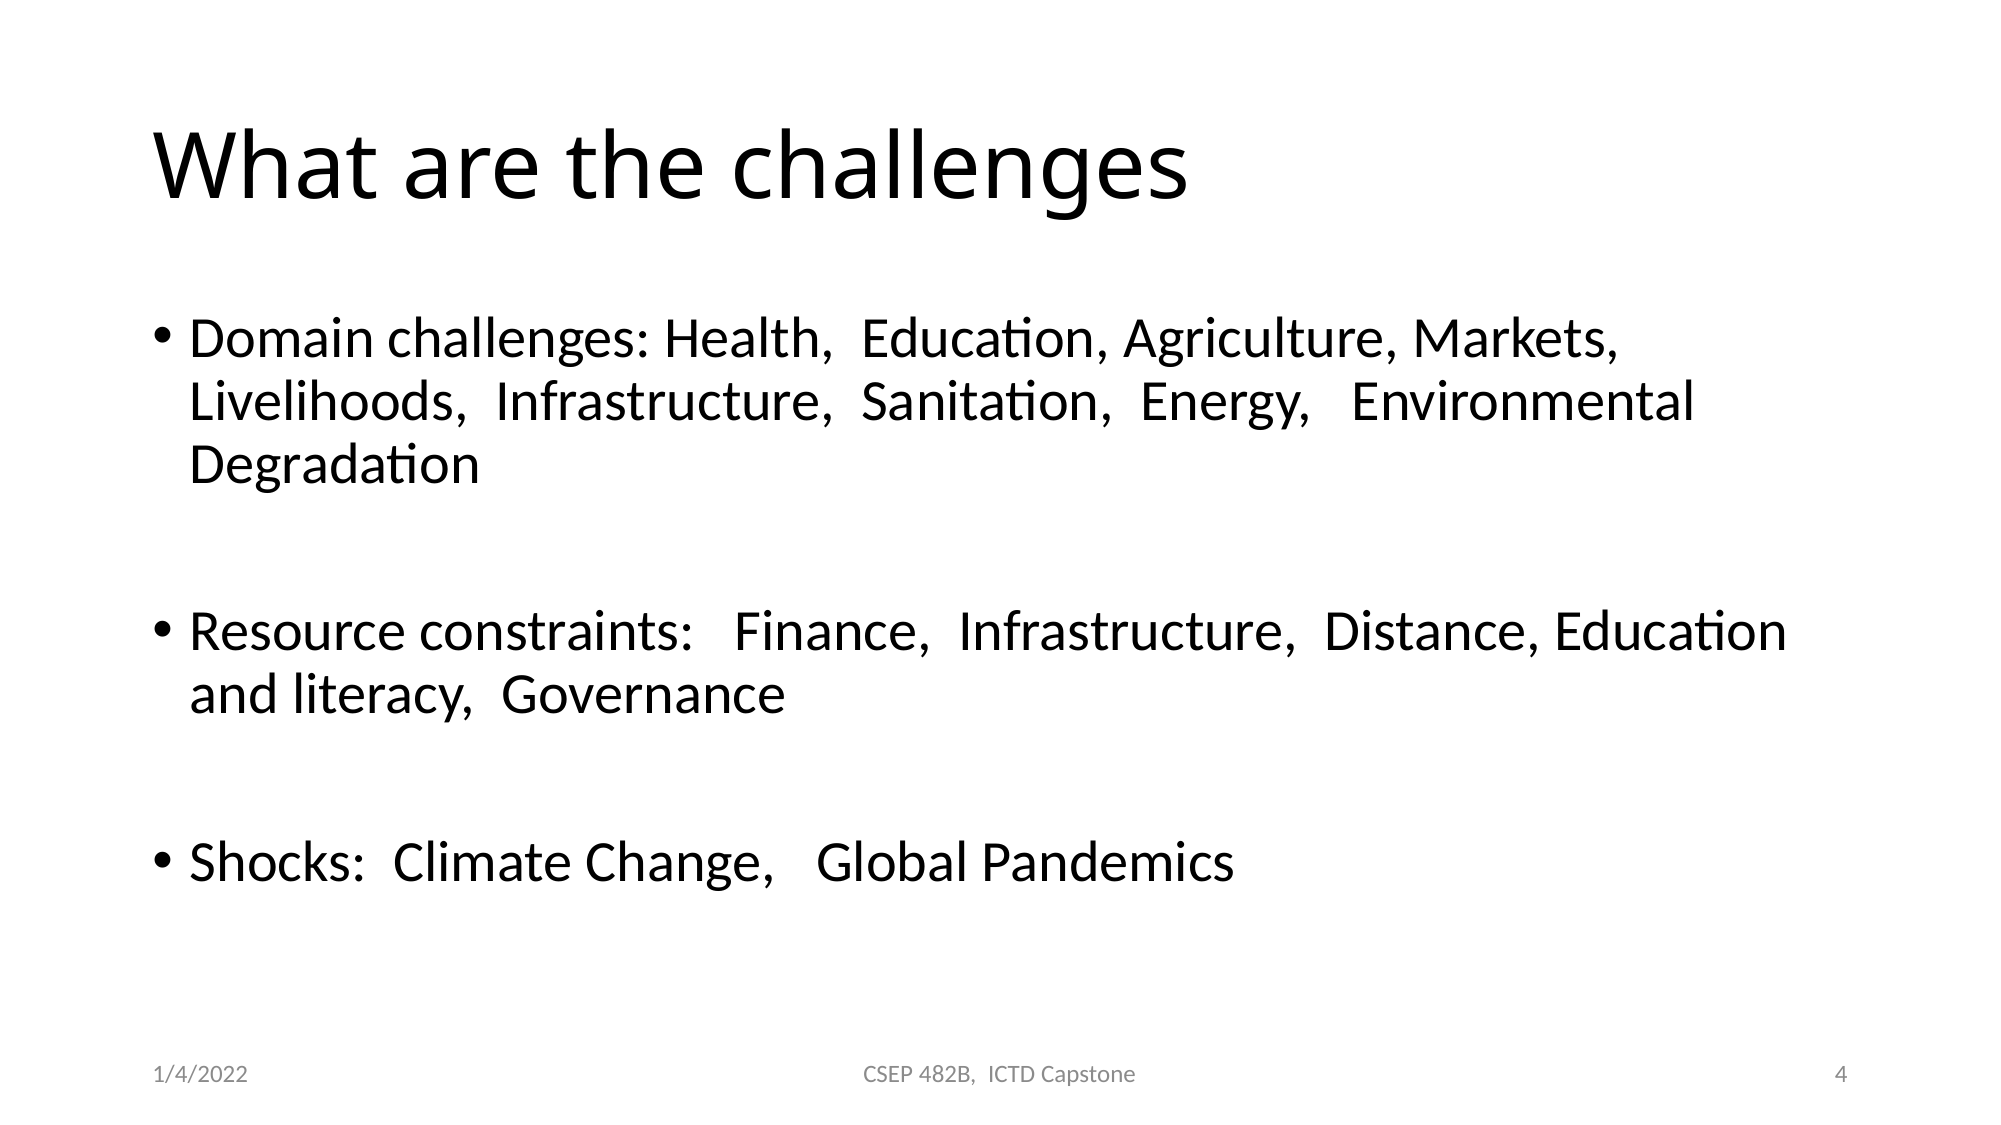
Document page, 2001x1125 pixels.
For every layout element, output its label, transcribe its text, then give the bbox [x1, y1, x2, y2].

title What are the challenges [137, 59, 1863, 278]
footer CSEP 482B, ICTD Capstone [662, 1042, 1338, 1103]
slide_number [137, 1042, 588, 1103]
slide_number 4 [1412, 1042, 1863, 1103]
list Domain challenges: Health, Education, Agriculture, Markets, Livelihoods, Infrastructure, Sanitation, Energy, Environmental Degradation Resource constraints: Finance, Infrastructure, Distance, Education and literacy, Governance Shocks: Climate Change, Global Pandemics [137, 299, 1863, 1014]
